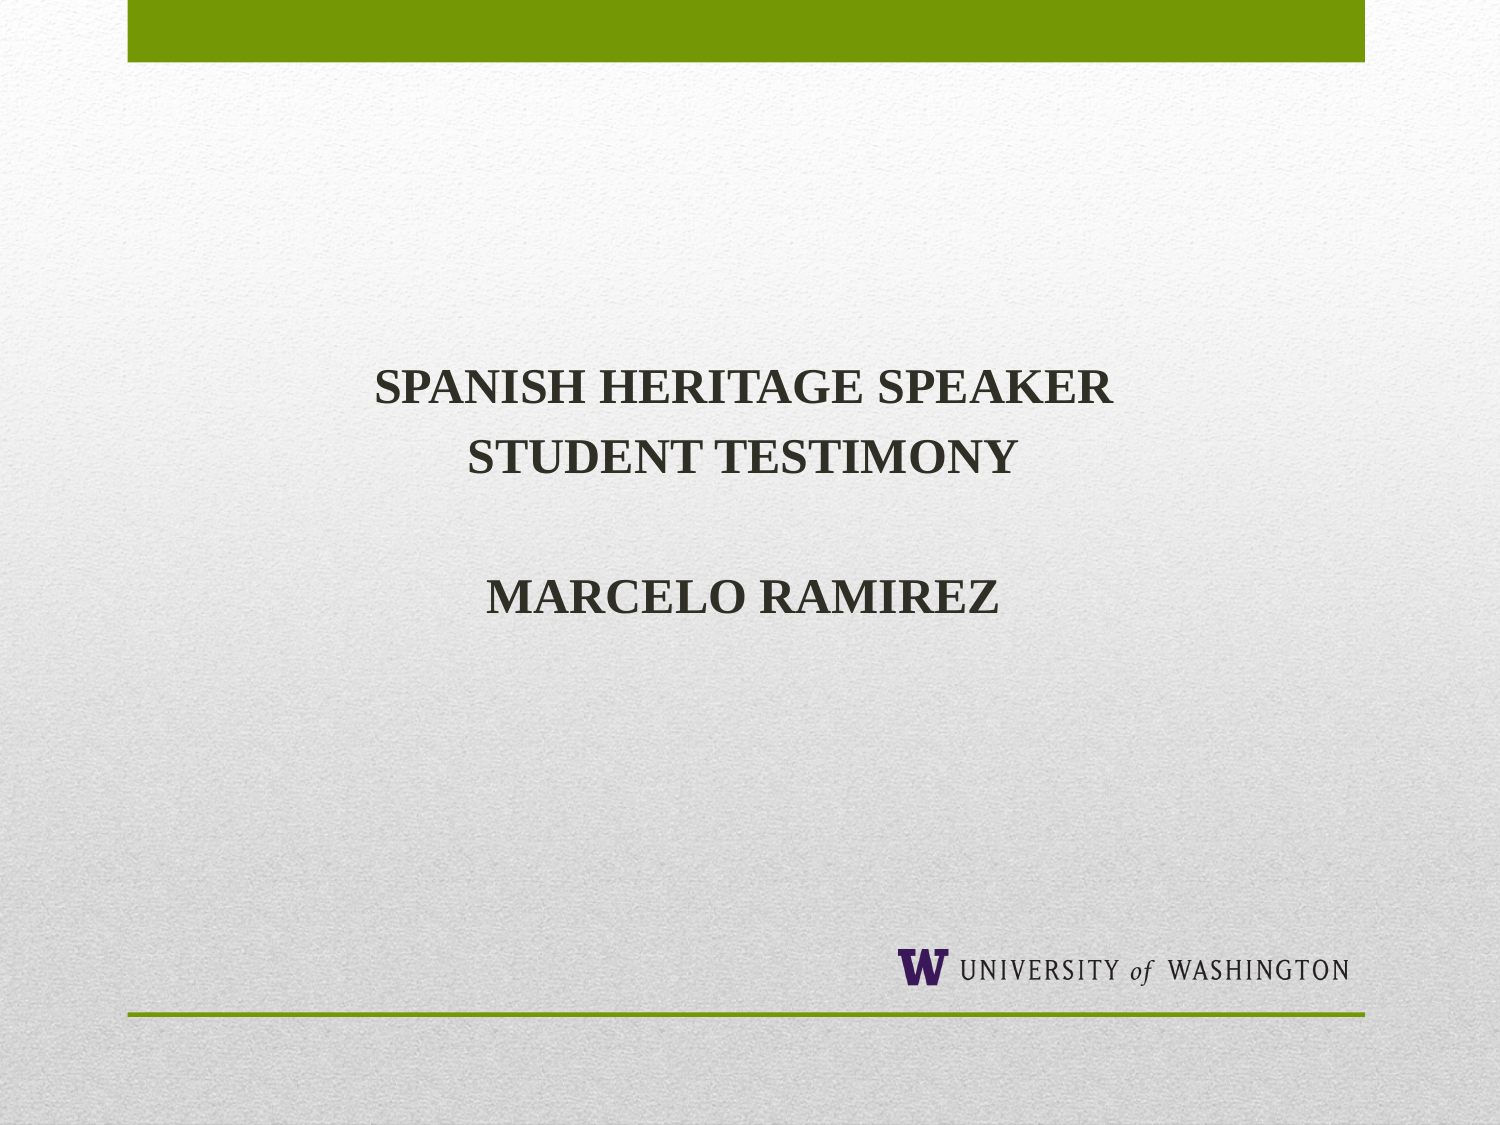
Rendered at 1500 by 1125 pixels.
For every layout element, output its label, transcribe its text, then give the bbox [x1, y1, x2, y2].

picture [897, 949, 1349, 986]
list SPANISH HERITAGE SPEAKER STUDENT TESTIMONY MARCELO RAMIREZ [125, 64, 1363, 984]
